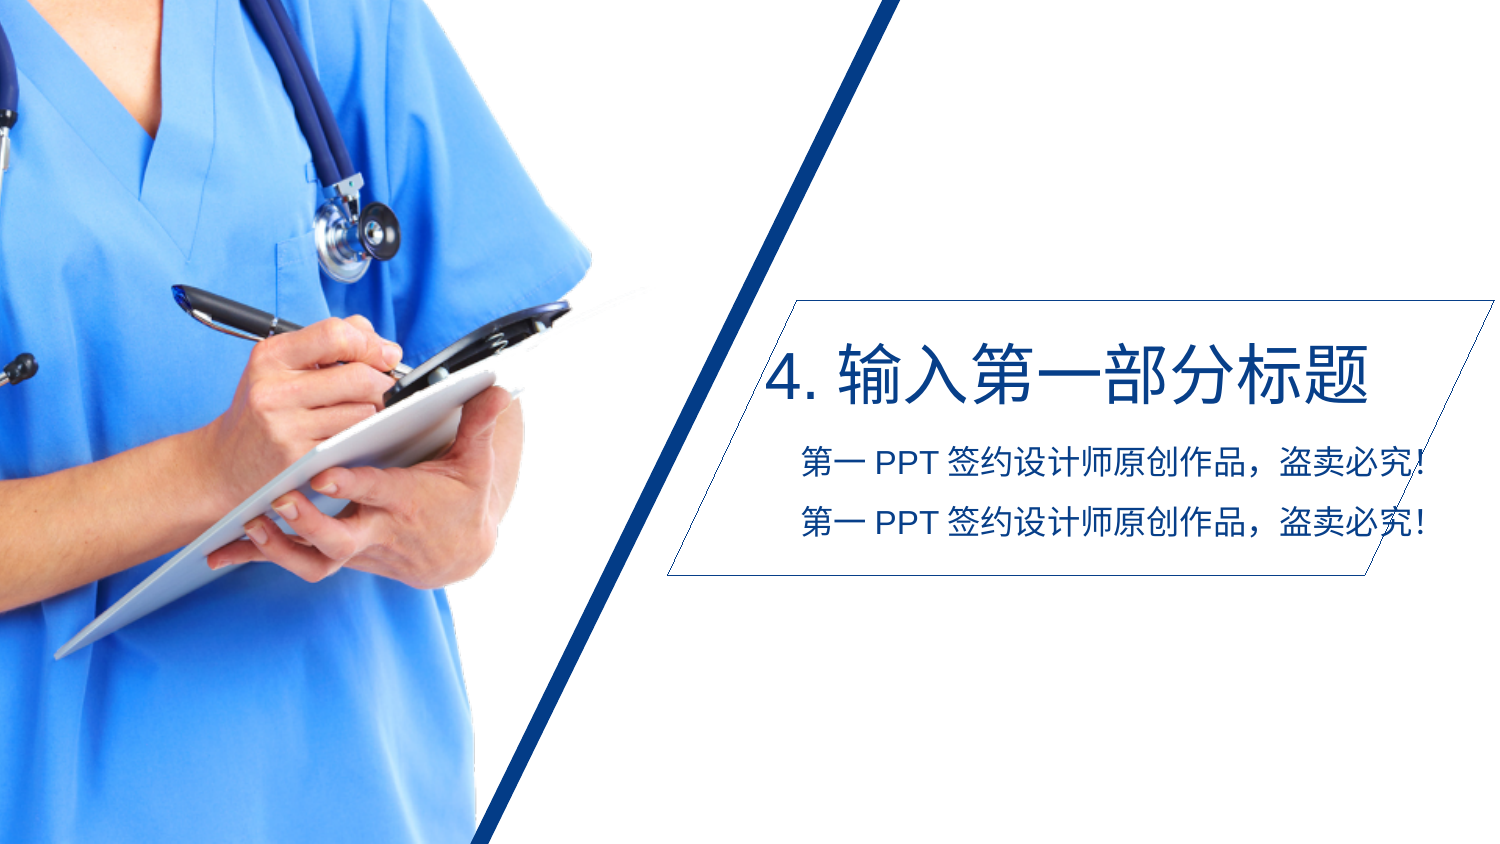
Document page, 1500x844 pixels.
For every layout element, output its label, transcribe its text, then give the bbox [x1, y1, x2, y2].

text_box 第一PPT签约设计师原创作品，盗卖必究！ 第一PPT签约设计师原创作品，盗卖必究！ [943, 413, 1500, 609]
picture [0, 0, 454, 844]
text_box 4.输入第一部分标题 [943, 327, 1424, 413]
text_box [454, 0, 940, 844]
text_box [943, 300, 1495, 413]
